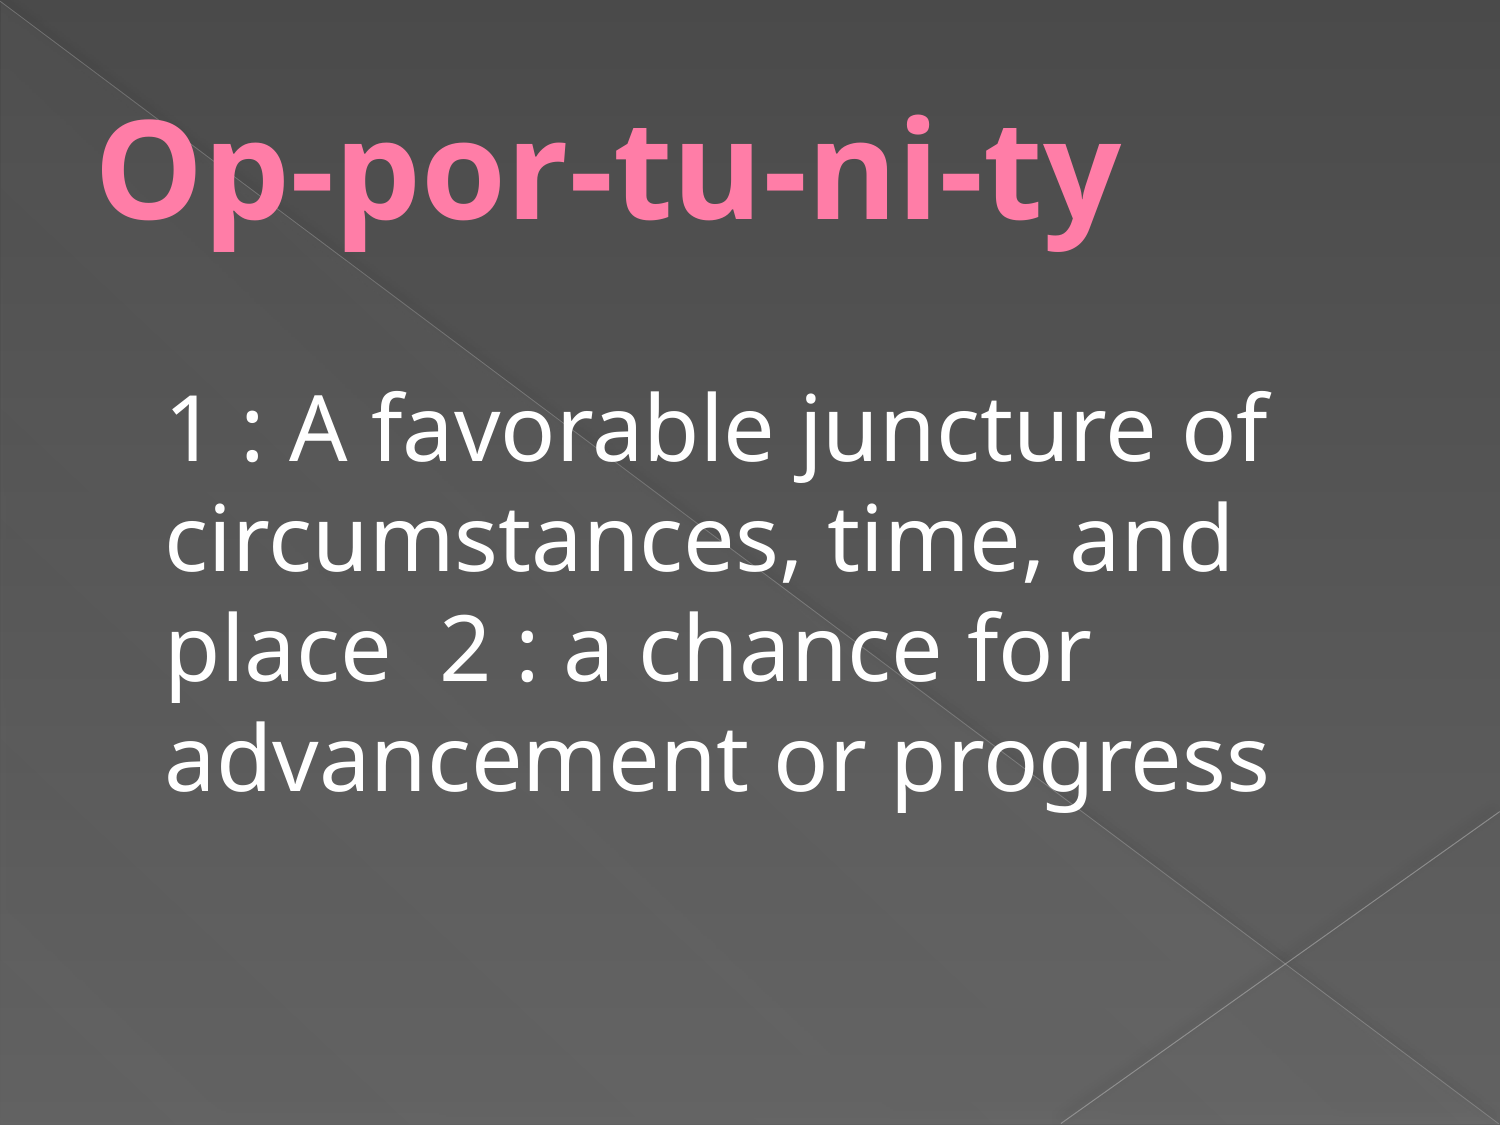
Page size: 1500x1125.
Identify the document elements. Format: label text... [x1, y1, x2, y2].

title Op-por-tu-ni-ty [0, 50, 1350, 280]
text_box 1 : A favorable juncture of circumstances, time, and place 2 : a chance for advancement or progress [150, 362, 1388, 817]
